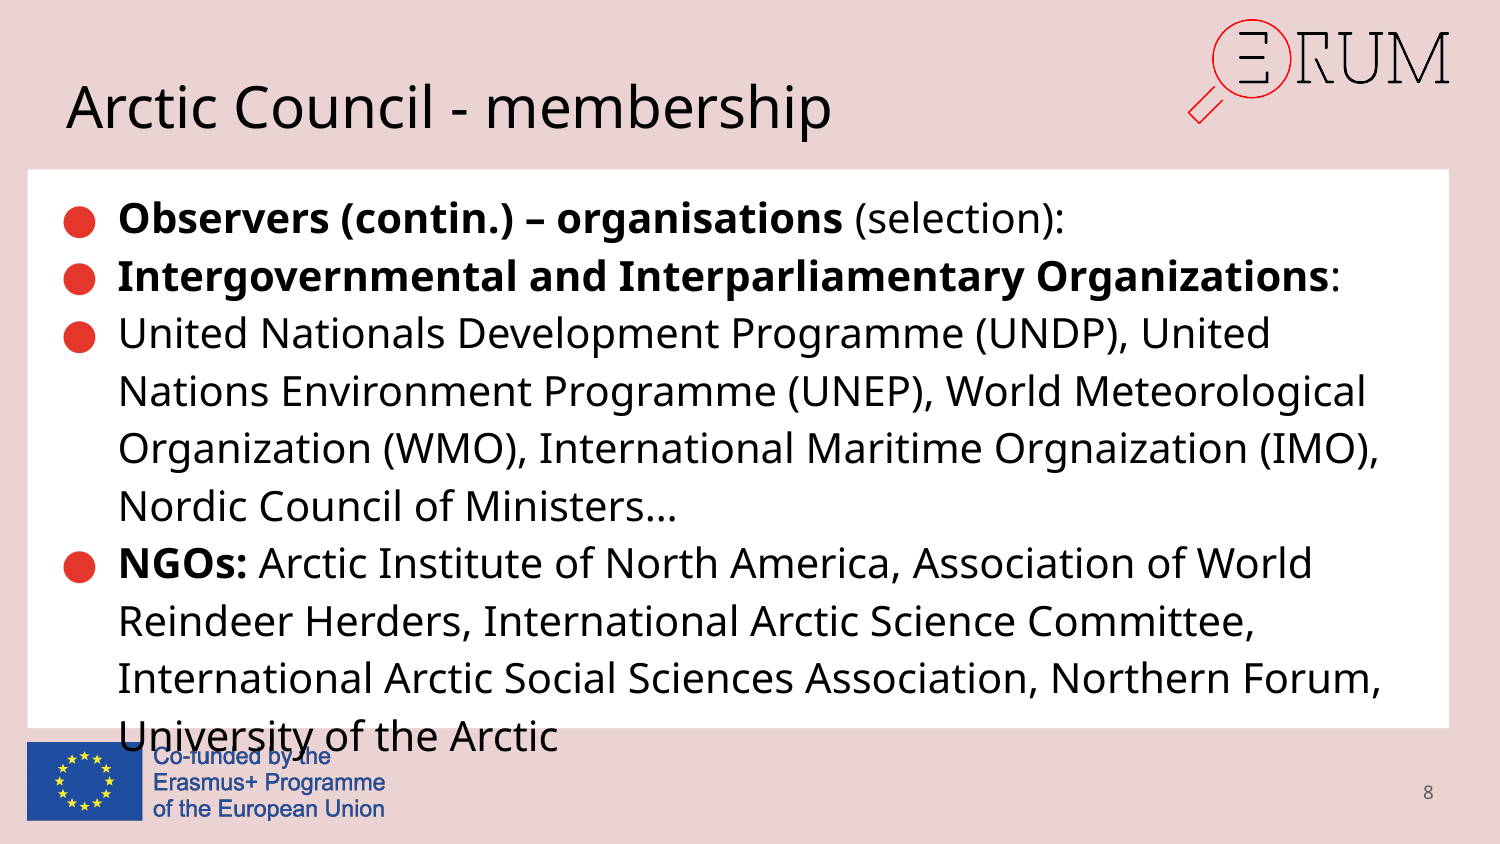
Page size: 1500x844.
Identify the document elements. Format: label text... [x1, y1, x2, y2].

picture [27, 742, 385, 821]
slide_number 8 [1358, 761, 1449, 826]
picture [1136, 0, 1500, 137]
list Observers (contin.) – organisations (selection): Intergovernmental and Interparliamentary Organizations: United Nationals Development Programme (UNDP), United Nations Environment Programme (UNEP), World Meteorological Organization (WMO), International Maritime Orgnaization (IMO), Nordic Council of Ministers… NGOs: Arctic Institute of North America, Association of World Reindeer Herders, International Arctic Science Committee, International Arctic Social Sciences Association, Northern Forum, University of the Arctic [27, 169, 1449, 729]
title Arctic Council - membership [51, 55, 1168, 150]
